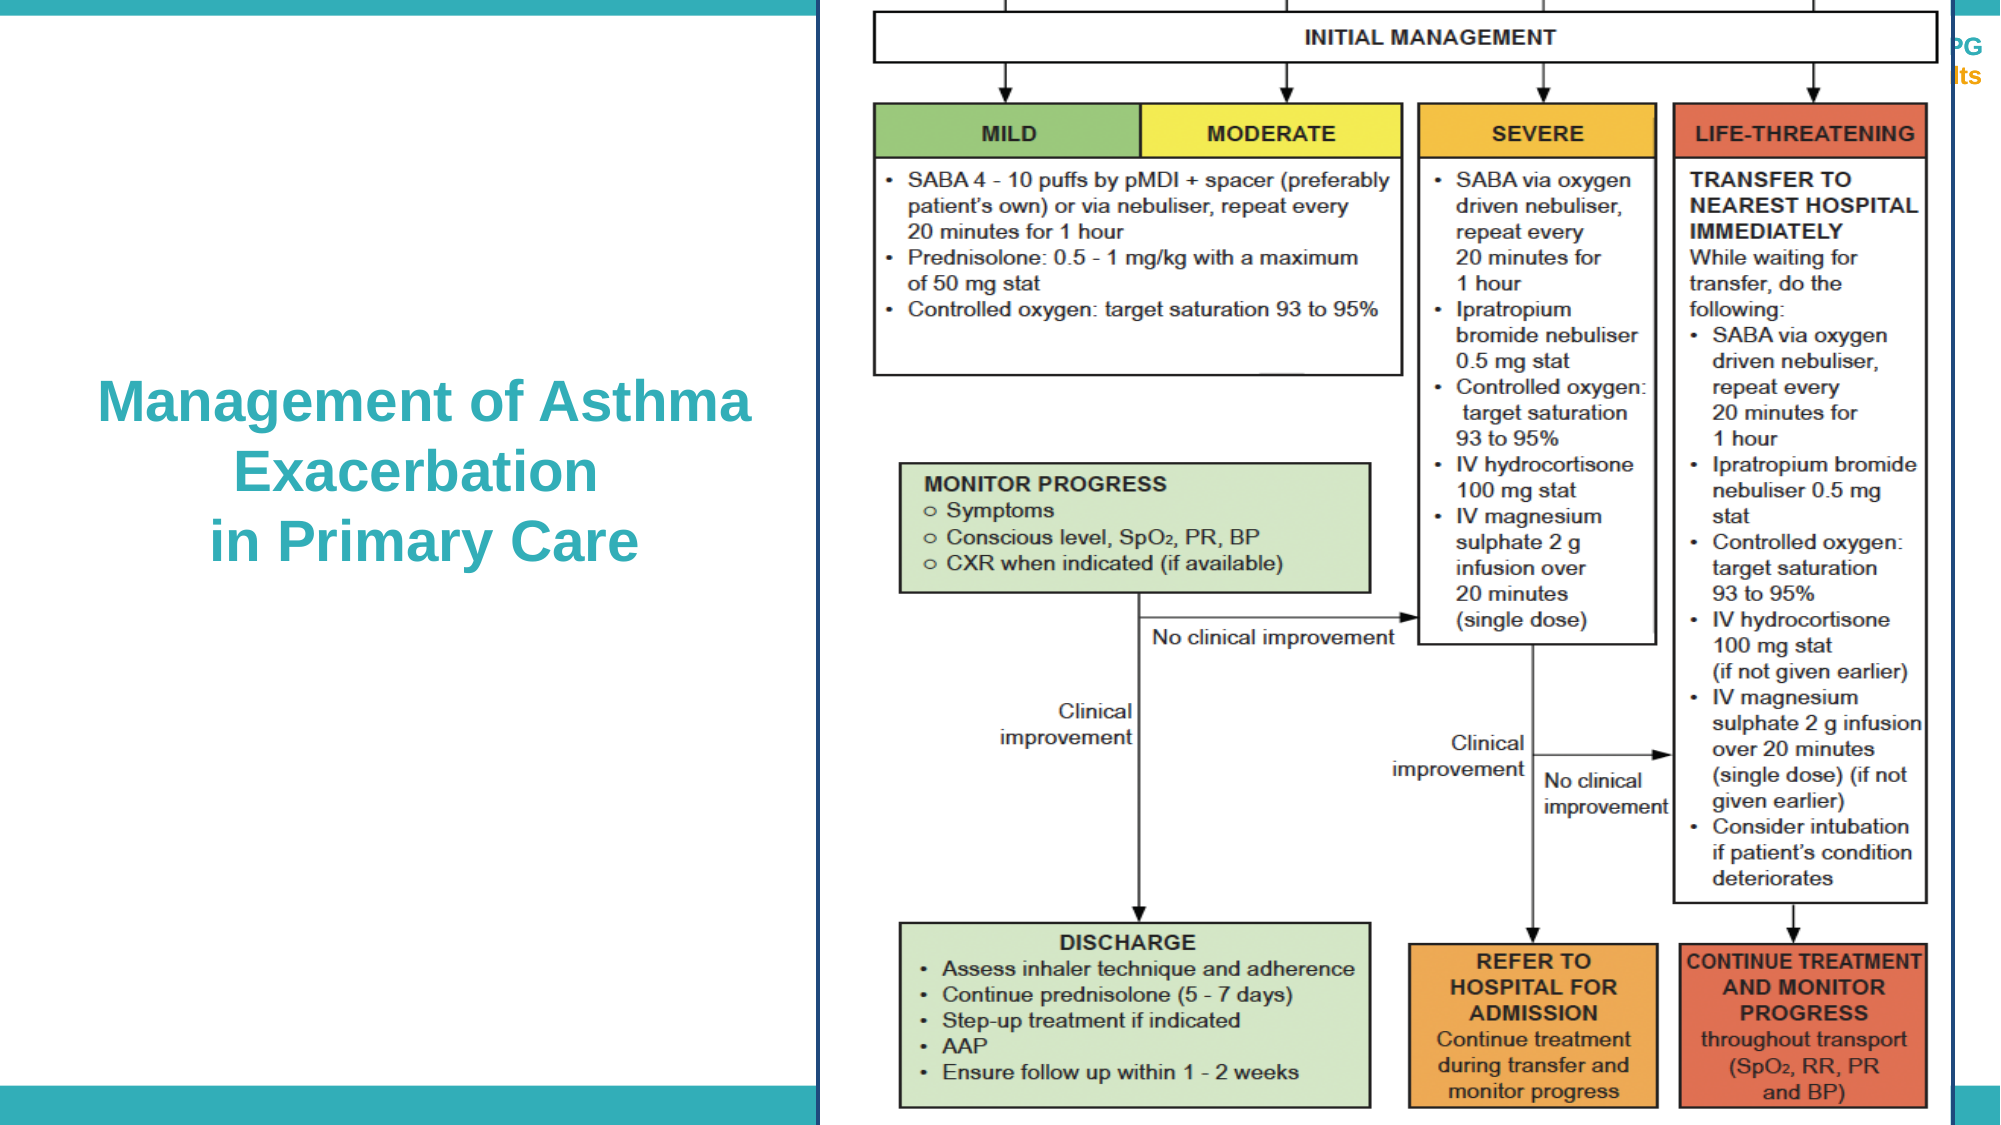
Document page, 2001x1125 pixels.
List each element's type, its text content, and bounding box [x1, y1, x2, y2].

picture [819, 0, 1951, 1125]
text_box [1955, 18, 2000, 133]
text_box Management of Asthma Exacerbation in Primary Care Sages [0, 356, 814, 570]
